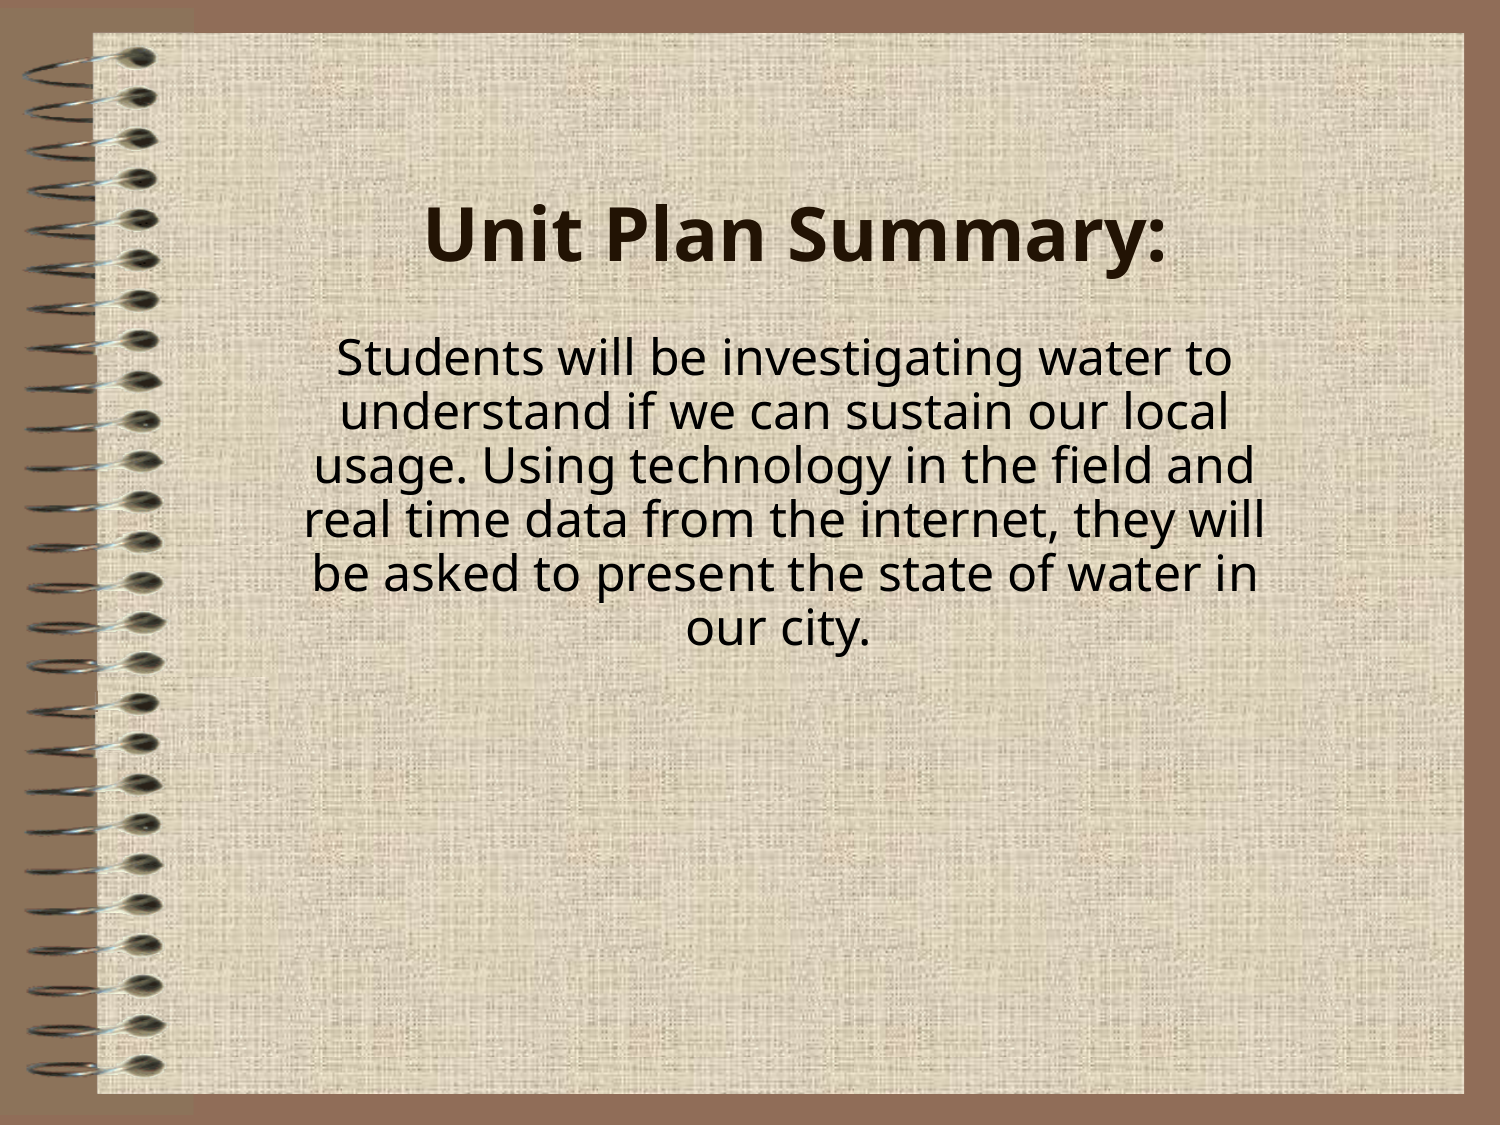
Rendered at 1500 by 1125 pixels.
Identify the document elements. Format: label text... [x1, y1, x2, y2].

picture [0, 8, 1465, 1115]
subtitle Students will be investigating water to understand if we can sustain our local usage. Using technology in the field and real time data from the internet, they will be asked to present the state of water in our city. [262, 324, 1309, 988]
title Unit Plan Summary: [162, 137, 1430, 326]
